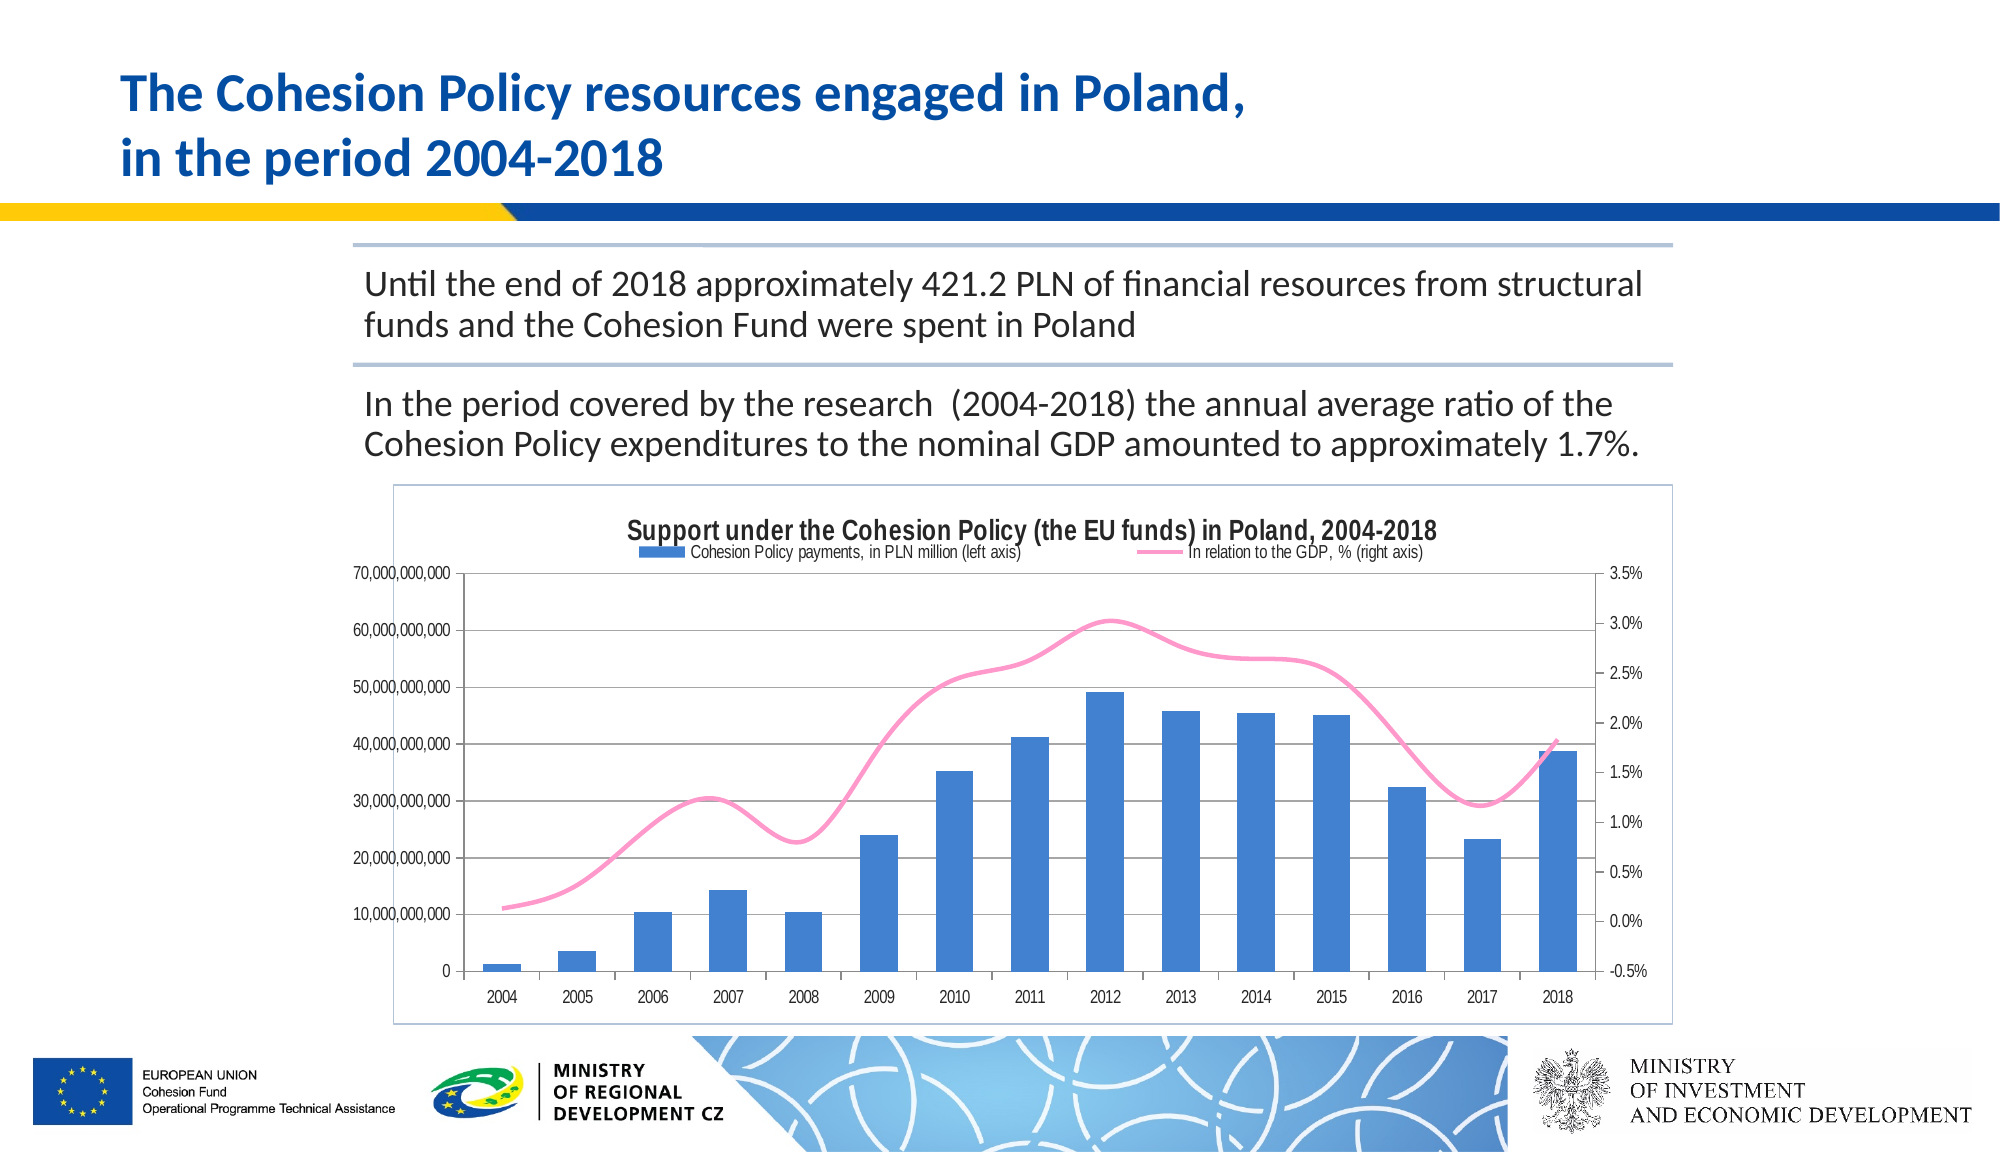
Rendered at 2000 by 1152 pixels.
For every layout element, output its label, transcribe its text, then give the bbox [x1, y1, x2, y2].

picture [0, 203, 2000, 221]
picture [1533, 1048, 1972, 1134]
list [352, 244, 1674, 483]
chart [352, 484, 1674, 1025]
picture [0, 1036, 1508, 1152]
title The Cohesion Policy resources engaged in Poland, in the period 2004-2018 [99, 46, 1900, 198]
